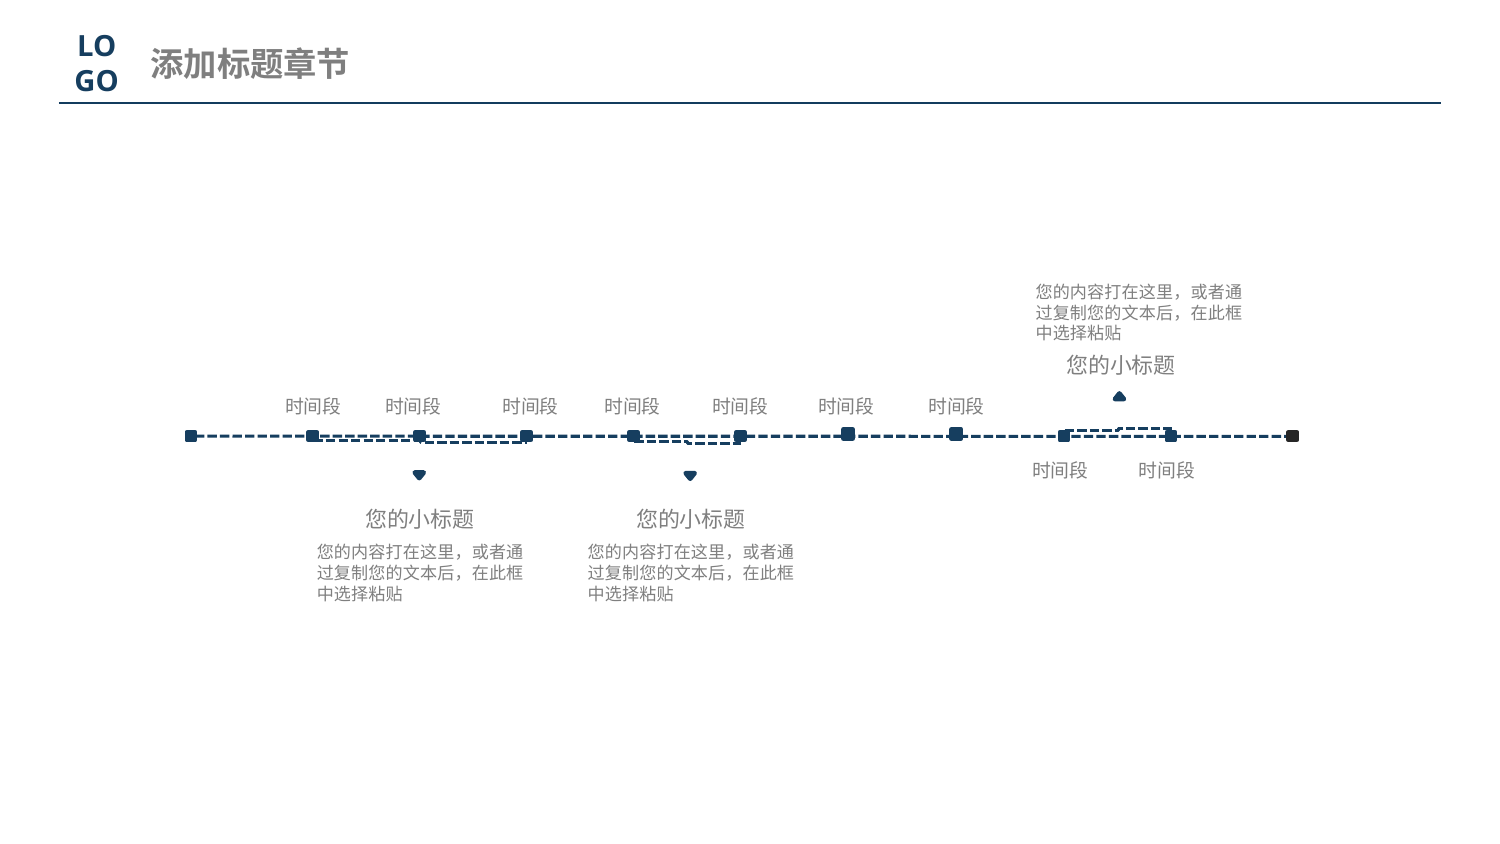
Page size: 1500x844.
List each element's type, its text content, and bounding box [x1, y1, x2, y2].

text_box [307, 430, 319, 434]
text_box 时间段 [258, 382, 368, 426]
text_box 时间段 [685, 382, 795, 426]
text_box 时间段 [358, 382, 414, 425]
text_box 时间段 [791, 382, 901, 426]
text_box [841, 427, 855, 434]
text_box 时间段 [1122, 446, 1222, 490]
text_box 时间段 [578, 382, 685, 426]
text_box 您的内容打在这里，或者通过复制您的文本后，在此框中选择粘贴 [573, 534, 817, 611]
text_box 时间段 [427, 383, 468, 426]
text_box 您的小标题 [351, 492, 414, 534]
text_box [1165, 430, 1177, 434]
text_box [627, 430, 640, 434]
text_box 时间段 [476, 382, 585, 426]
text_box [520, 430, 533, 434]
text_box LO GO [45, 20, 148, 105]
text_box 您的小标题 [427, 493, 497, 534]
text_box [950, 427, 963, 434]
text_box 您的小标题 [621, 492, 768, 534]
text_box [1058, 430, 1070, 434]
text_box 您的小标题 [1052, 351, 1198, 387]
text_box [734, 430, 747, 434]
text_box 添加标题章节 [148, 35, 415, 90]
text_box [1287, 430, 1299, 442]
text_box 您的内容打在这里，或者通过复制您的文本后，在此框中选择粘贴 [302, 534, 546, 611]
text_box 时间段 [1005, 446, 1114, 490]
text_box [185, 430, 197, 442]
text_box 您的内容打在这里，或者通过复制您的文本后，在此框中选择粘贴 [1020, 274, 1264, 351]
text_box 时间段 [902, 382, 1012, 426]
